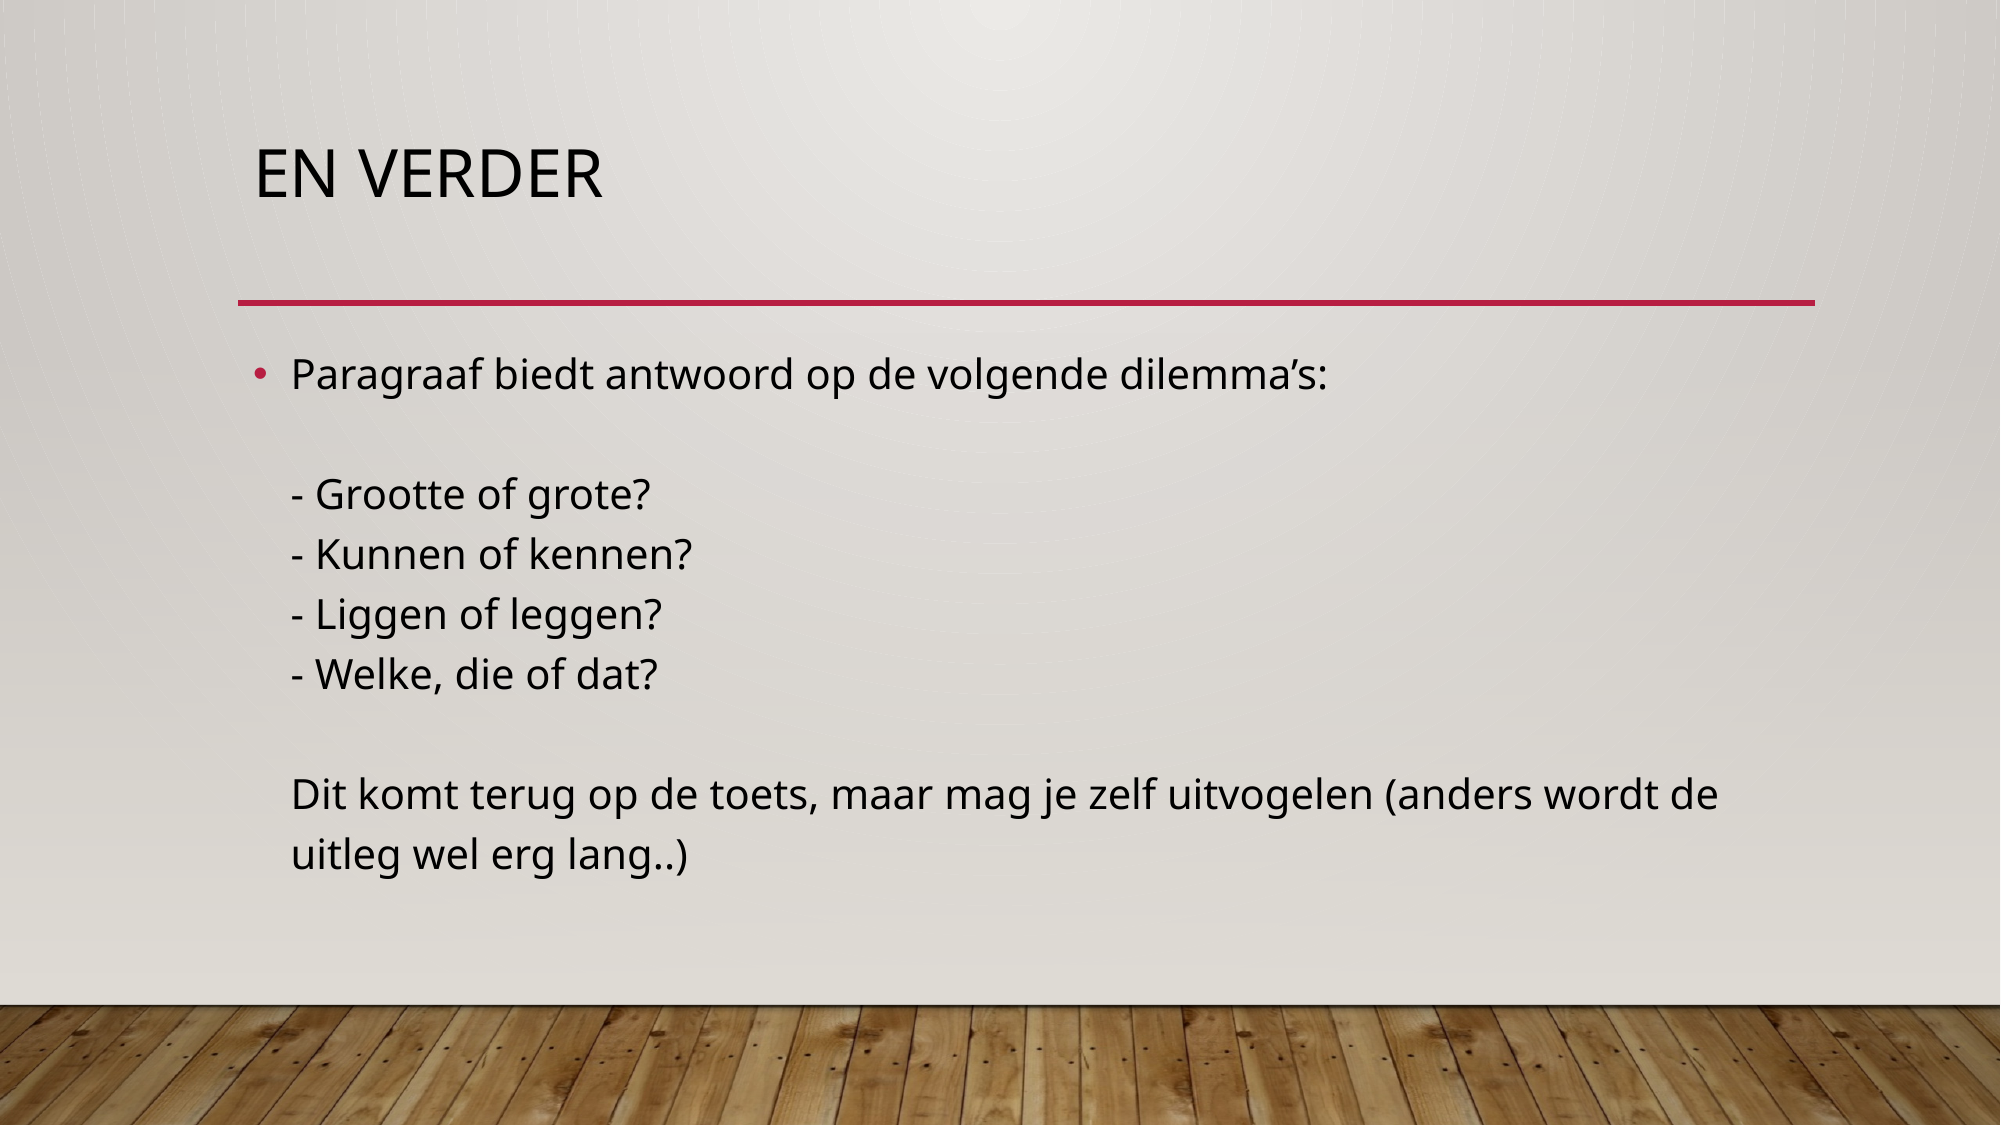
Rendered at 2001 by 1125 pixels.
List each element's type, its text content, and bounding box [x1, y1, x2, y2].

title En verder [238, 131, 1814, 305]
list Paragraaf biedt antwoord op de volgende dilemma’s: - Grootte of grote? - Kunnen of kennen? - Liggen of leggen? - Welke, die of dat? Dit komt terug op de toets, maar mag je zelf uitvogelen (anders wordt de uitleg wel erg lang..) [238, 330, 1814, 897]
picture [0, 1005, 2000, 1125]
